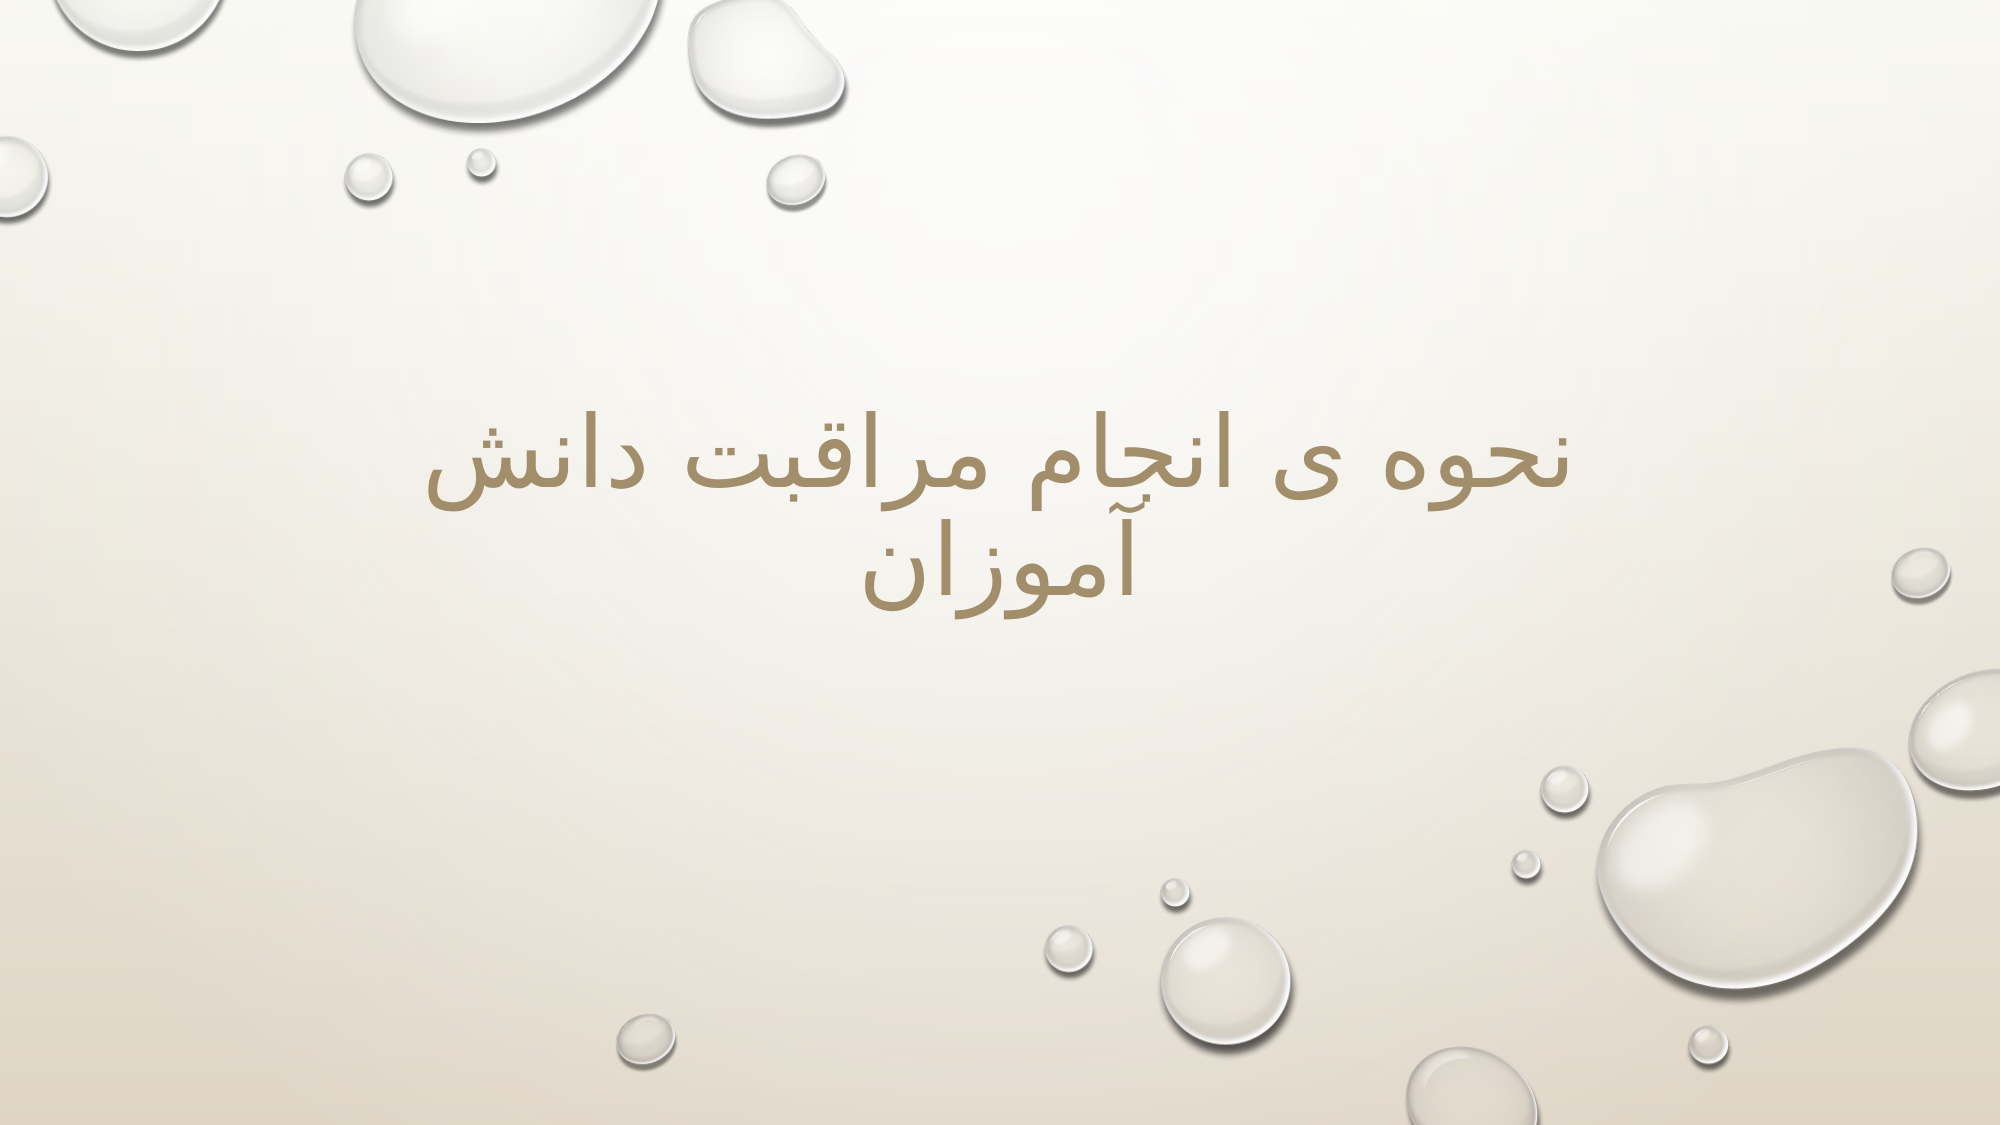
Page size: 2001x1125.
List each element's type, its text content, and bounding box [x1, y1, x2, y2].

title نحوه ی انجام مراقبت دانش آموزان [287, 213, 1713, 625]
picture [0, 0, 2000, 1125]
